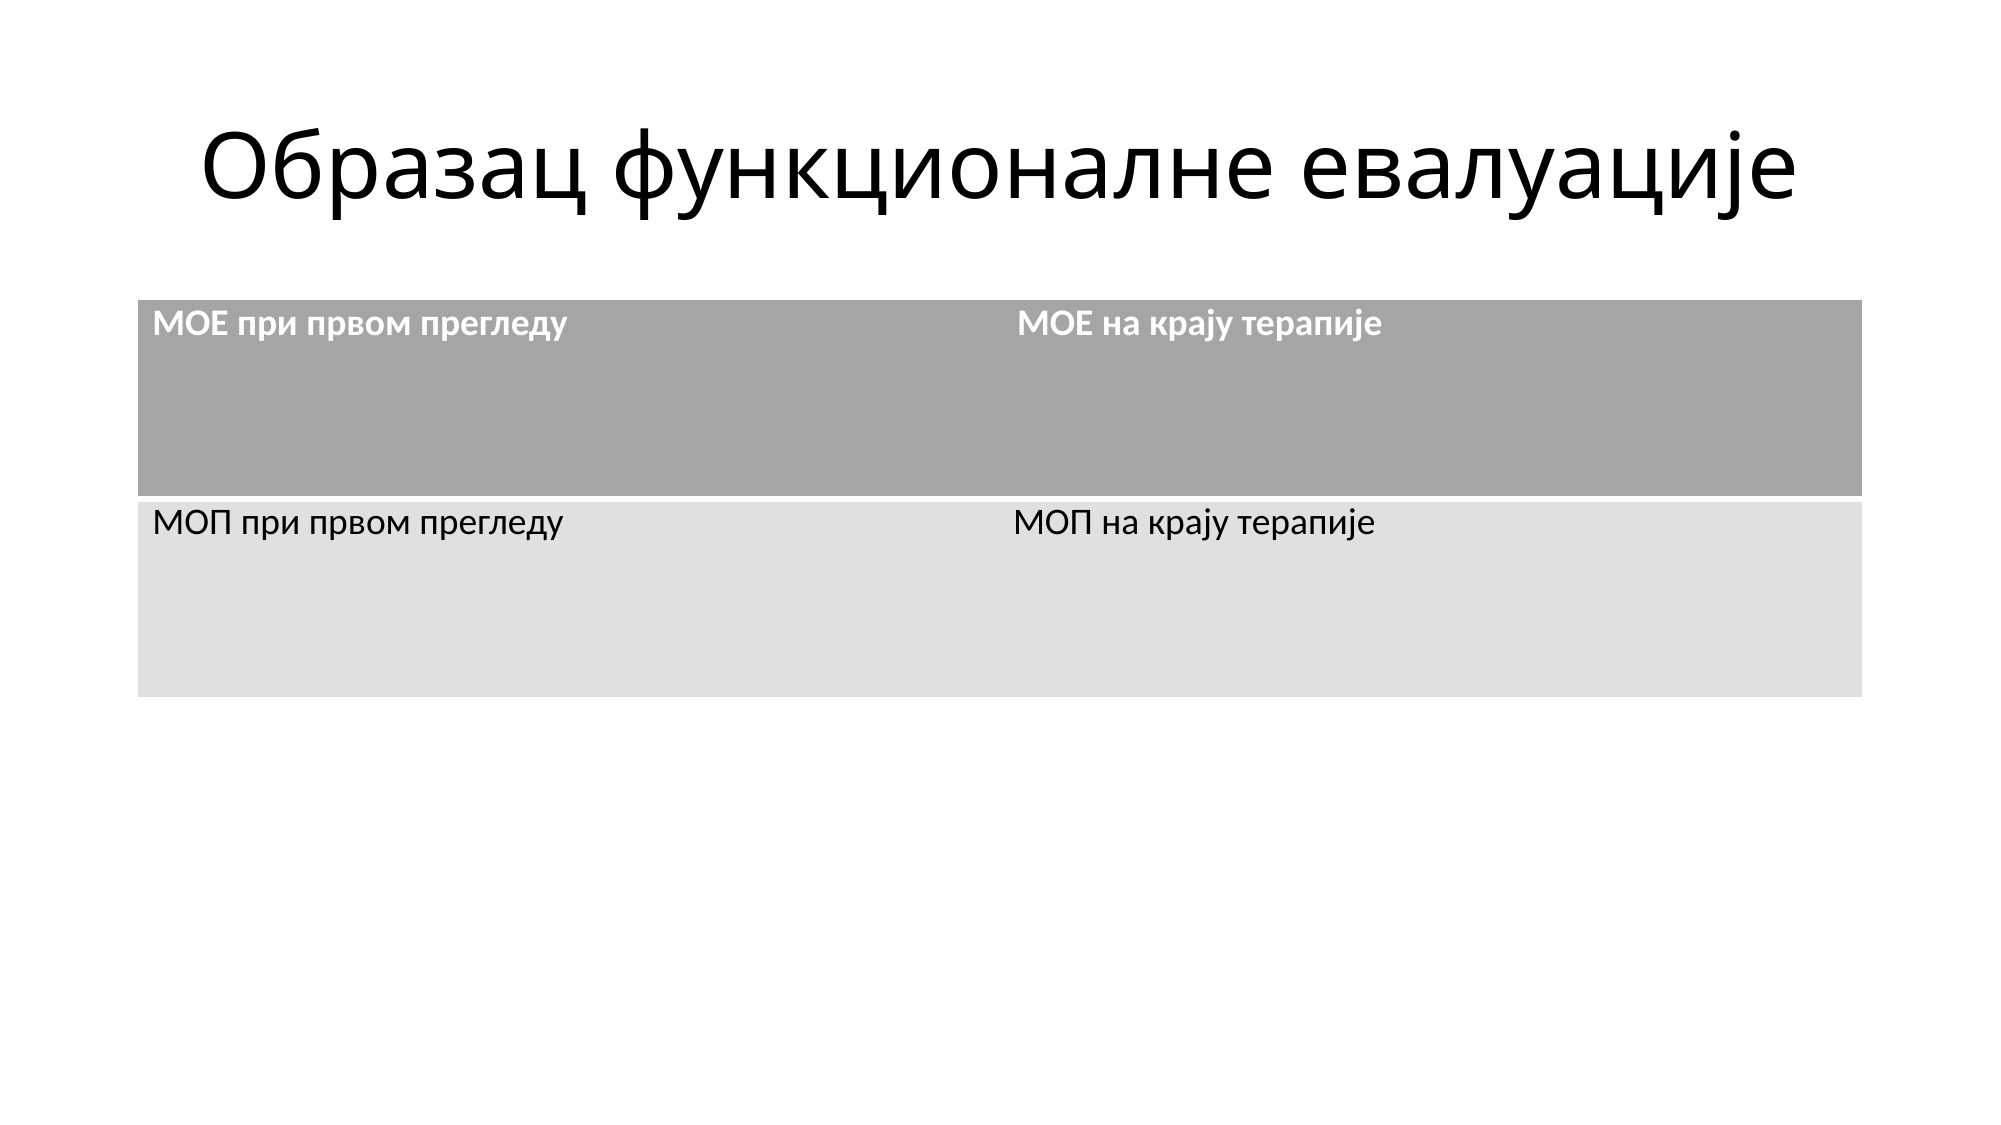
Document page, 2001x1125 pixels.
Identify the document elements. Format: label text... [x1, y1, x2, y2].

title Образац функционалне евалуације [137, 59, 1863, 278]
table_header МОЕ при првом прегледу МОЕ на крају терапије [138, 300, 1862, 496]
table_cell МОП при првом прегледу МОП на крају терапије [138, 502, 1862, 697]
